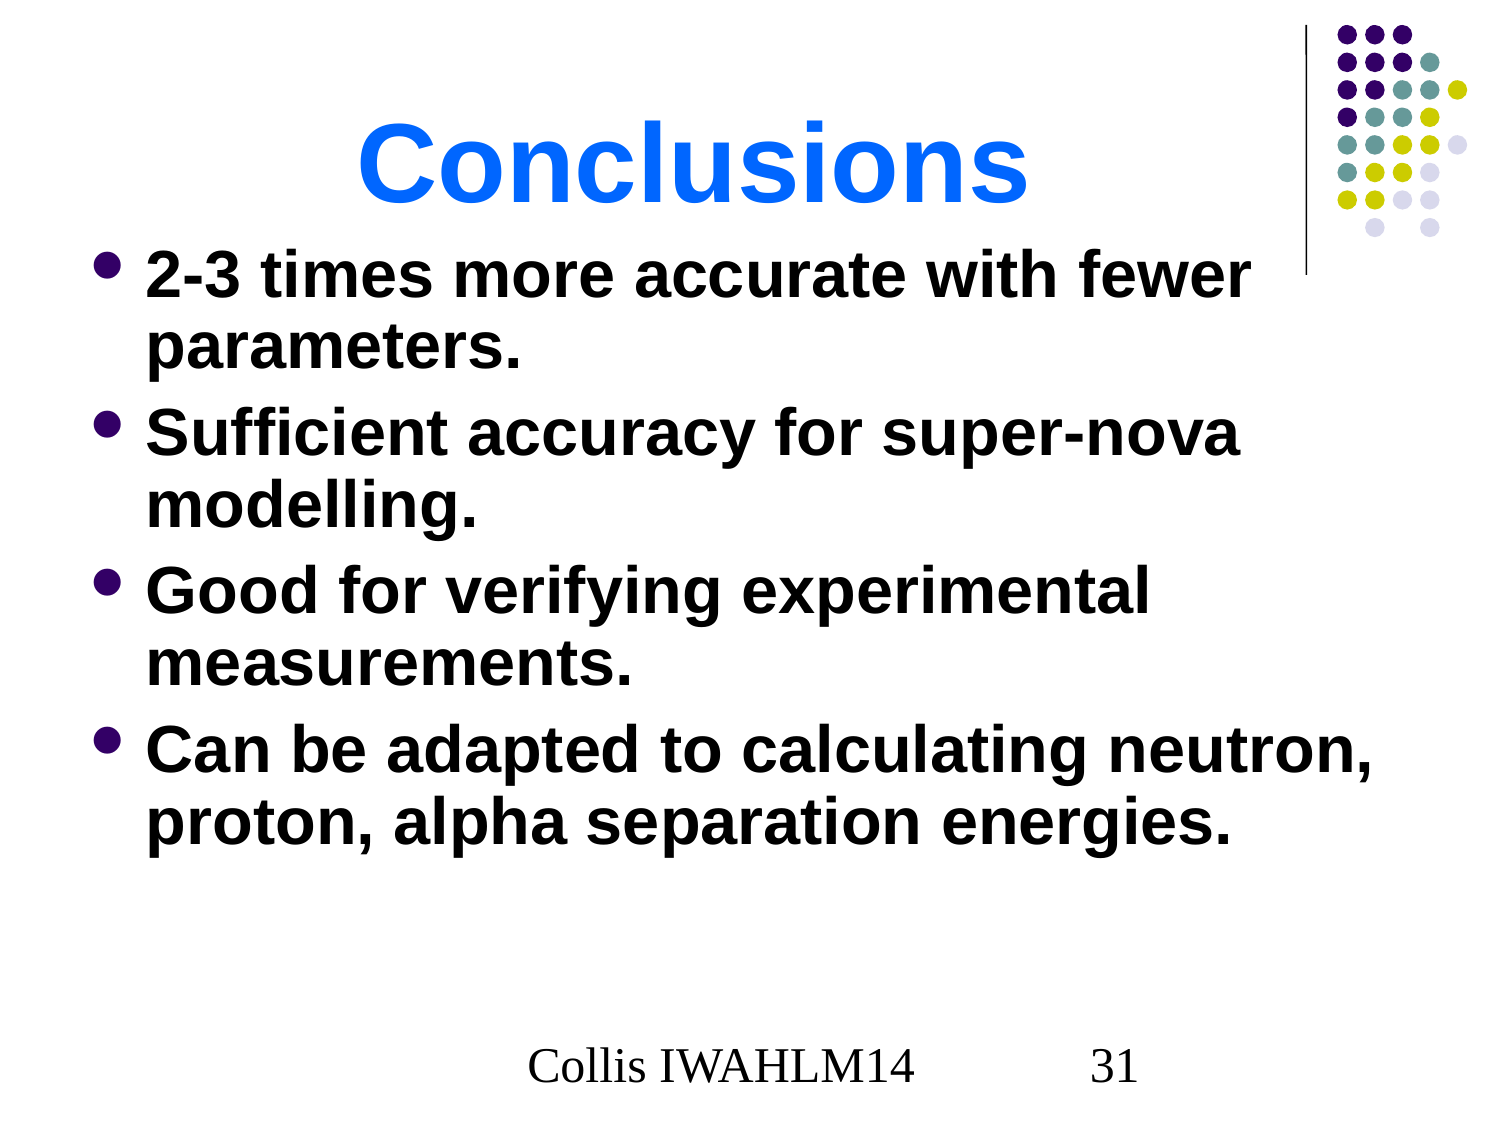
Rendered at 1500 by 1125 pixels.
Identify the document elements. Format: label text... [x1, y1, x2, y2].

footer Collis IWAHLM14 [512, 1025, 988, 1101]
list 2-3 times more accurate with fewer parameters. Sufficient accuracy for super-nova modelling. Good for verifying experimental measurements. Can be adapted to calculating neutron, proton, alpha separation energies. [75, 231, 1425, 1024]
slide_number 31 [1074, 1025, 1425, 1101]
title Conclusions [75, 20, 1313, 231]
